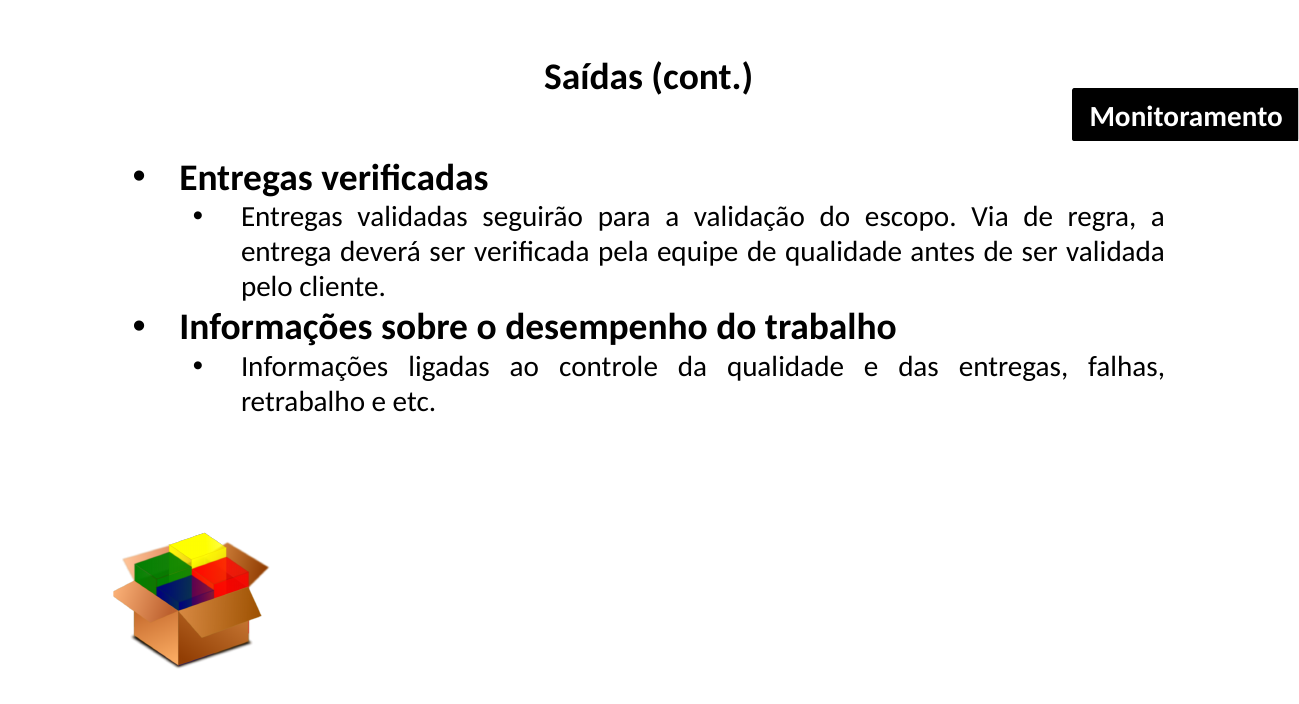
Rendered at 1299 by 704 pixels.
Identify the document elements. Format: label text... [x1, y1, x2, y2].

picture [112, 520, 273, 672]
text_box Entregas verificadas Entregas validadas seguirão para a validação do escopo. Via de regra, a entrega deverá ser verificada pela equipe de qualidade antes de ser validada pelo cliente. Informações sobre o desempenho do trabalho Informações ligadas ao controle da qualidade e das entregas, falhas, retrabalho e etc. [117, 145, 1181, 428]
text_box Monitoramento [1074, 90, 1299, 140]
text_box Saídas (cont.) [0, 44, 1299, 106]
